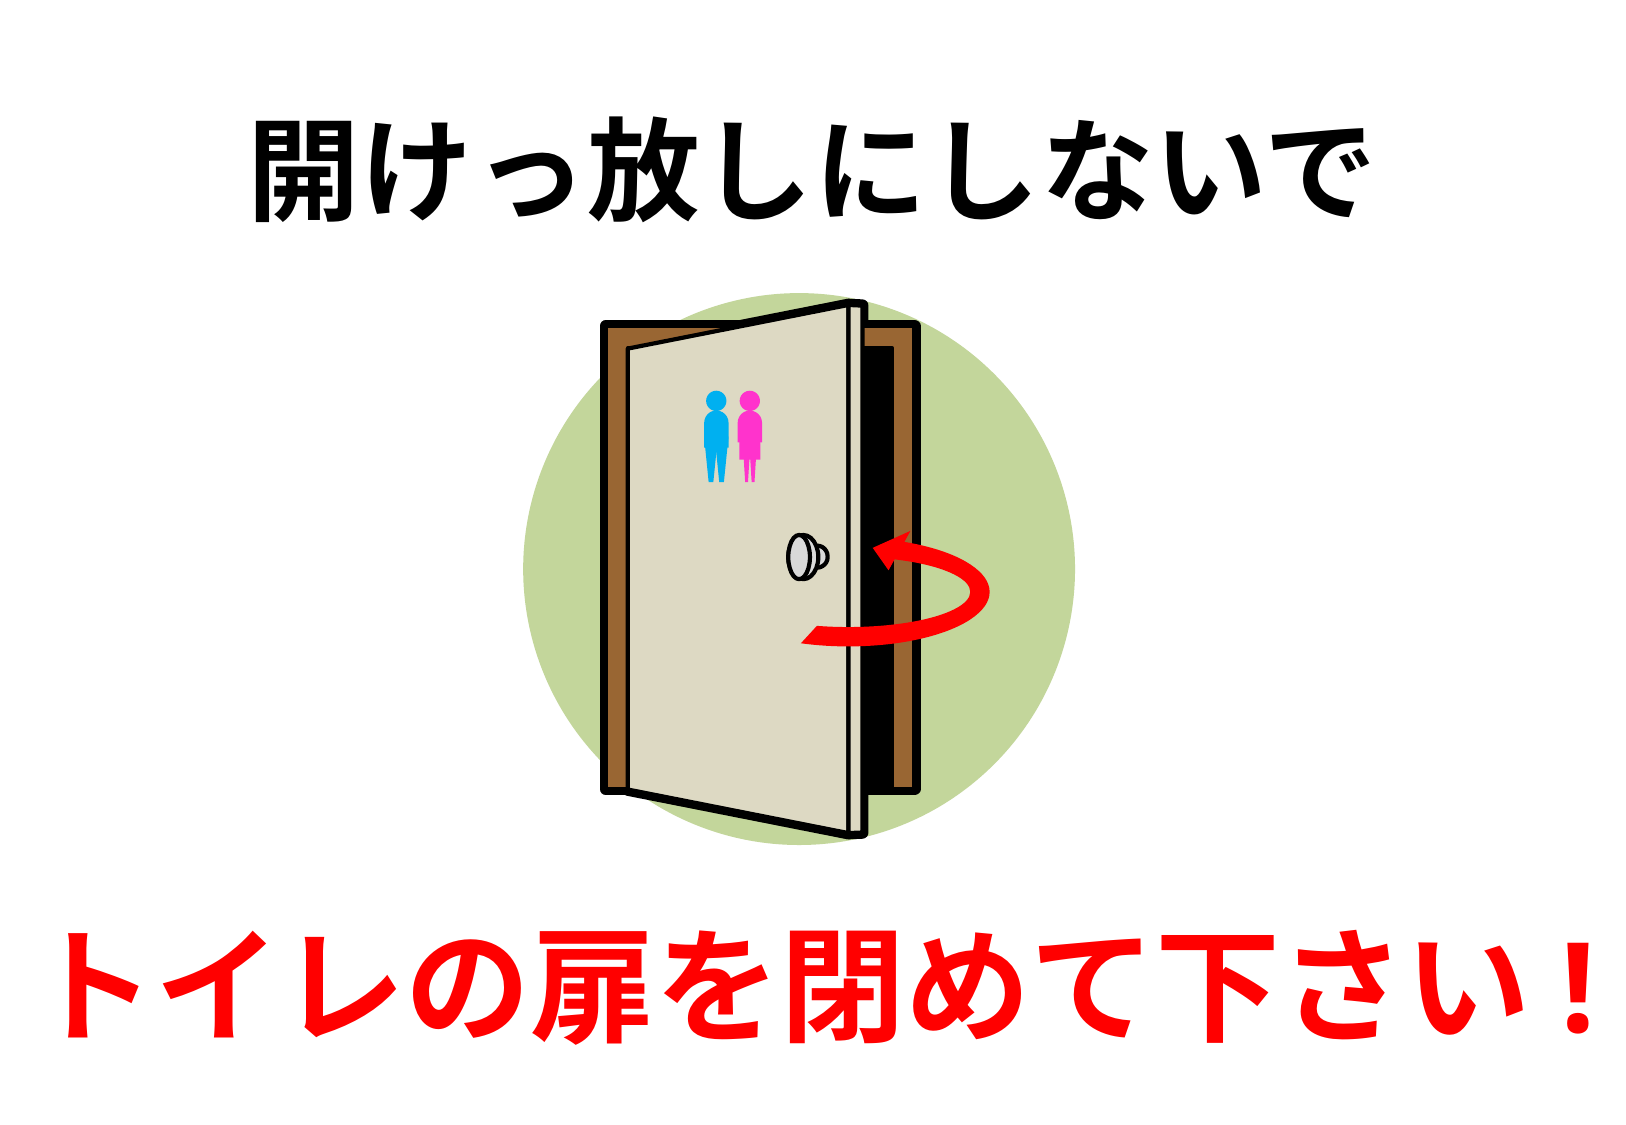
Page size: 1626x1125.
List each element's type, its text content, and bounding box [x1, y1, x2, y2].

text_box 開けっ放しにしないで [0, 92, 1625, 243]
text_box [522, 292, 1076, 846]
text_box トイレの扉を閉めて下さい! [0, 899, 1625, 1065]
